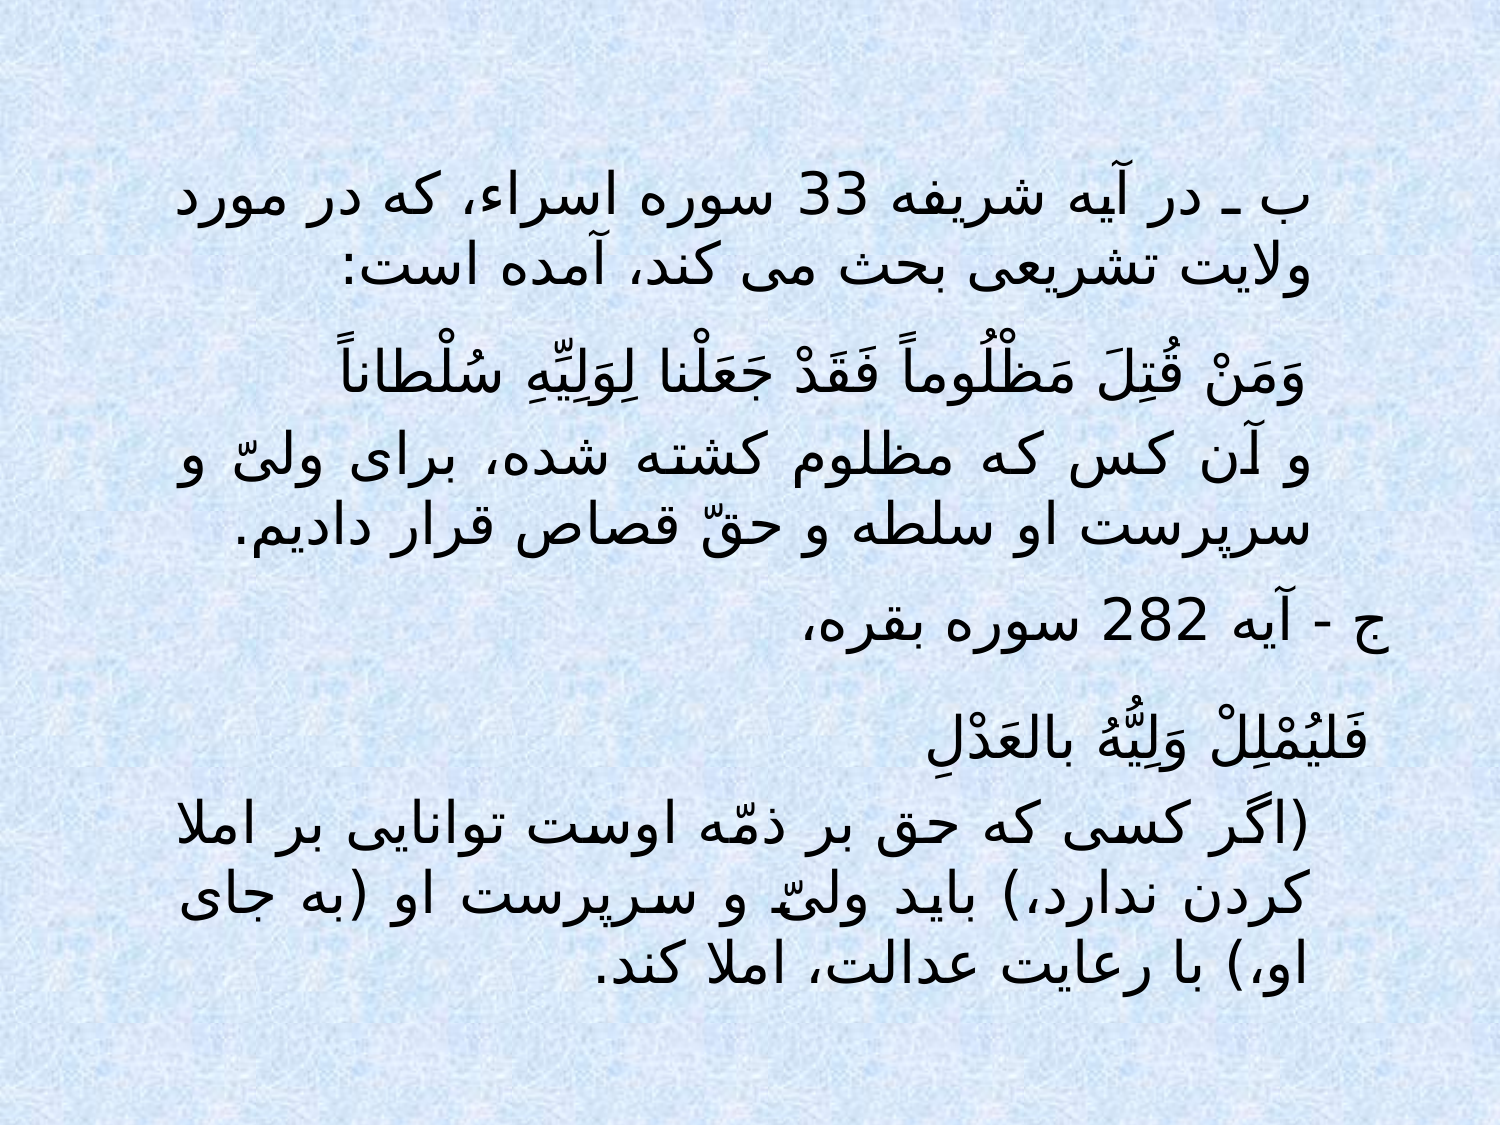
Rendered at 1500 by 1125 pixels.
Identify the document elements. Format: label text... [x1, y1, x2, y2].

text_box ج - آيه 282 سوره بقره، [784, 575, 1405, 660]
text_box وَمَنْ قُتِلَ مَظْلُوماً فَقَدْ جَعَلْنا لِوَلِيِّهِ سُلْطاناً [159, 326, 1329, 409]
text_box (اگر كسى كه حق بر ذمّه اوست توانايى بر املا كردن ندارد،) بايد ولىّ و سرپرست او (به جاى او،) با رعايت عدالت، املا كند. [159, 778, 1326, 1003]
text_box ب ـ در آيه شريفه 33 سوره اسراء، كه در مورد ولايت تشريعى بحث مى كند، آمده است: [159, 148, 1329, 304]
text_box و آن كس كه مظلوم كشته شده، براى ولىّ و سرپرست او سلطه و حقّ قصاص قرار داديم. [159, 409, 1329, 564]
picture [0, 0, 1500, 1125]
text_box فَليُمْلِلْ وَلِيُّهُ بالعَدْلِ [909, 692, 1385, 778]
